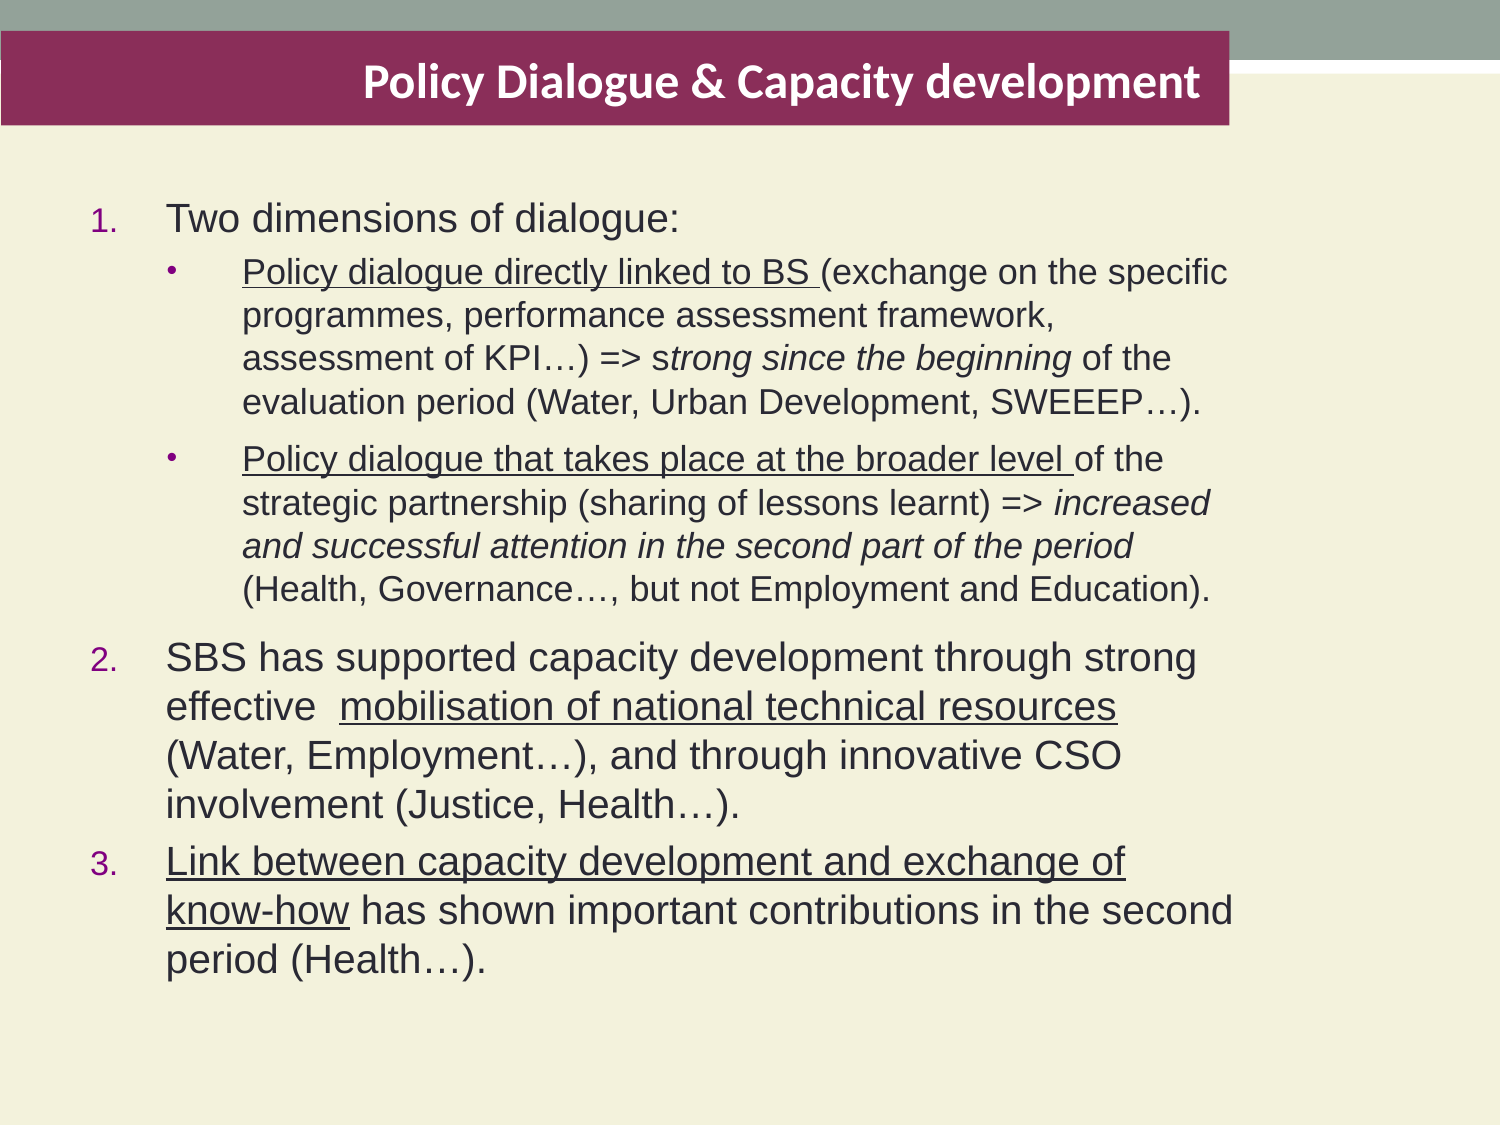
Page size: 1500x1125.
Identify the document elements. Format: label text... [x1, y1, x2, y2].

text_box Policy Dialogue & Capacity development [1, 30, 1230, 126]
list Two dimensions of dialogue: Policy dialogue directly linked to BS (exchange on the specific programmes, performance assessment framework, assessment of KPI…) => strong since the beginning of the evaluation period (Water, Urban Development, SWEEEP…). Policy dialogue that takes place at the broader level of the strategic partnership (sharing of lessons learnt) => increased and successful attention in the second part of the period (Health, Governance…, but not Employment and Education). SBS has supported capacity development through strong effective mobilisation of national technical resources (Water, Employment…), and through innovative CSO involvement (Justice, Health…). Link between capacity development and exchange of know-how has shown important contributions in the second period (Health…). [75, 184, 1258, 1059]
